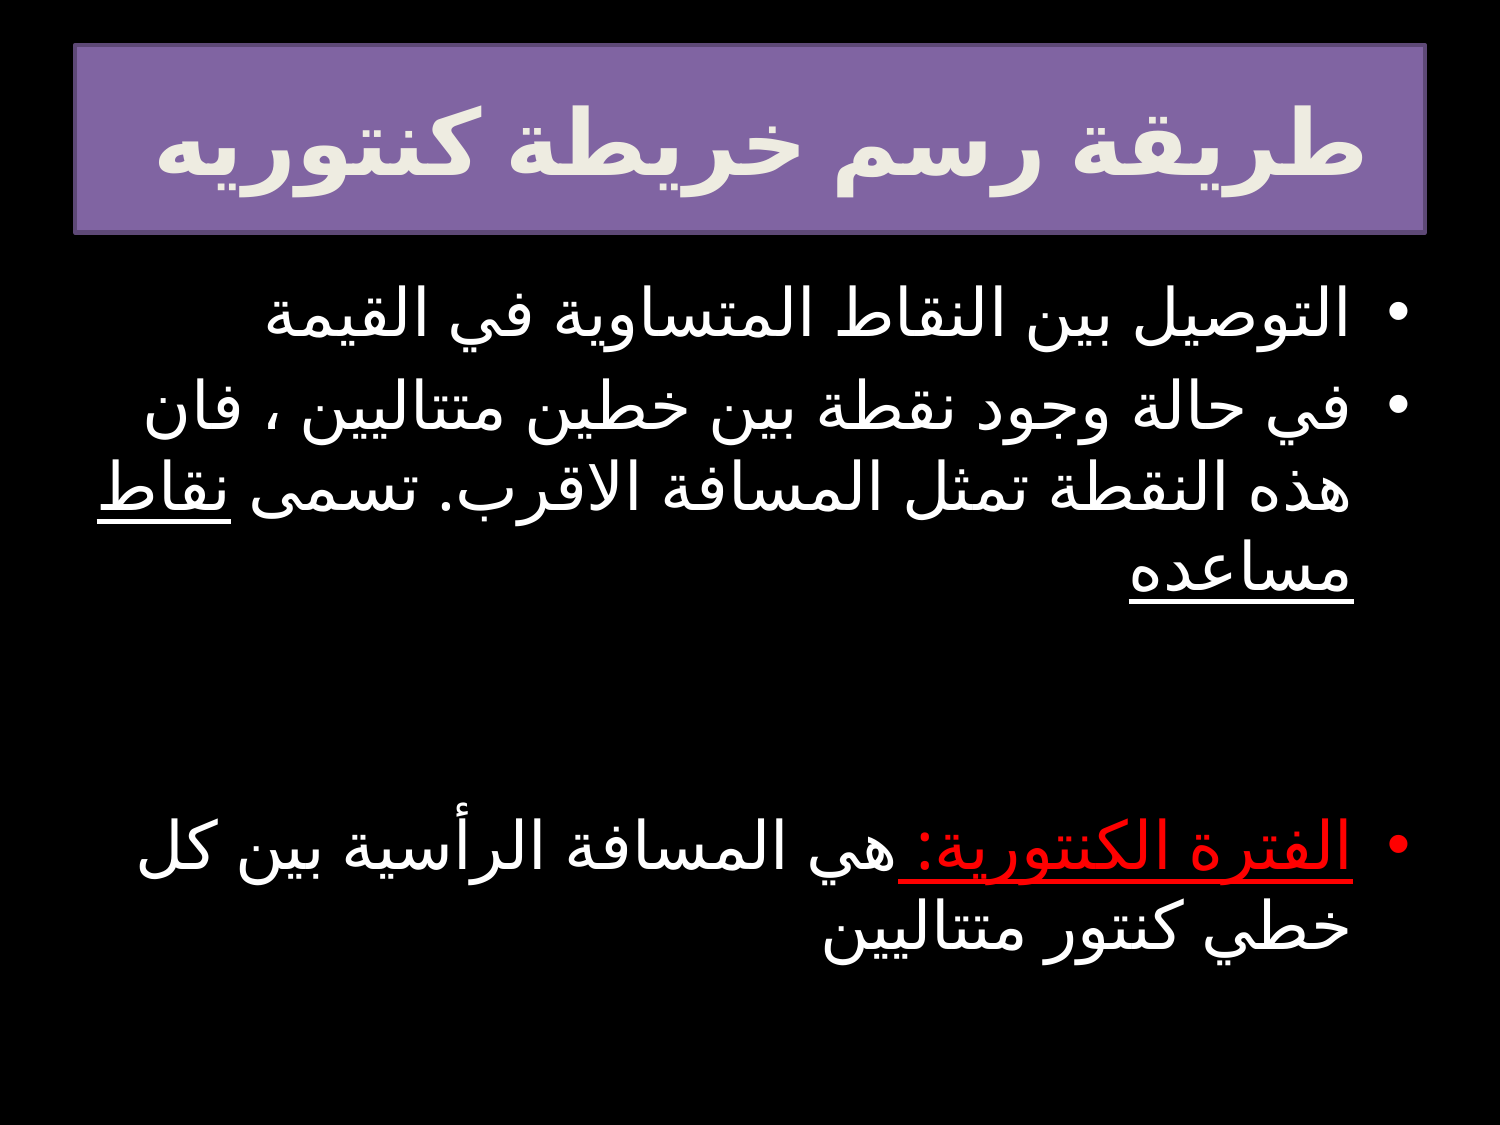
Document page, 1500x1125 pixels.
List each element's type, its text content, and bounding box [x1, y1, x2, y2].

list التوصيل بين النقاط المتساوية في القيمة في حالة وجود نقطة بين خطين متتاليين ، فان هذه النقطة تمثل المسافة الاقرب. تسمى نقاط مساعده الفترة الكنتورية: هي المسافة الرأسية بين كل خطي كنتور متتاليين [75, 262, 1425, 1005]
title طريقة رسم خريطة كنتوريه [73, 43, 1427, 235]
